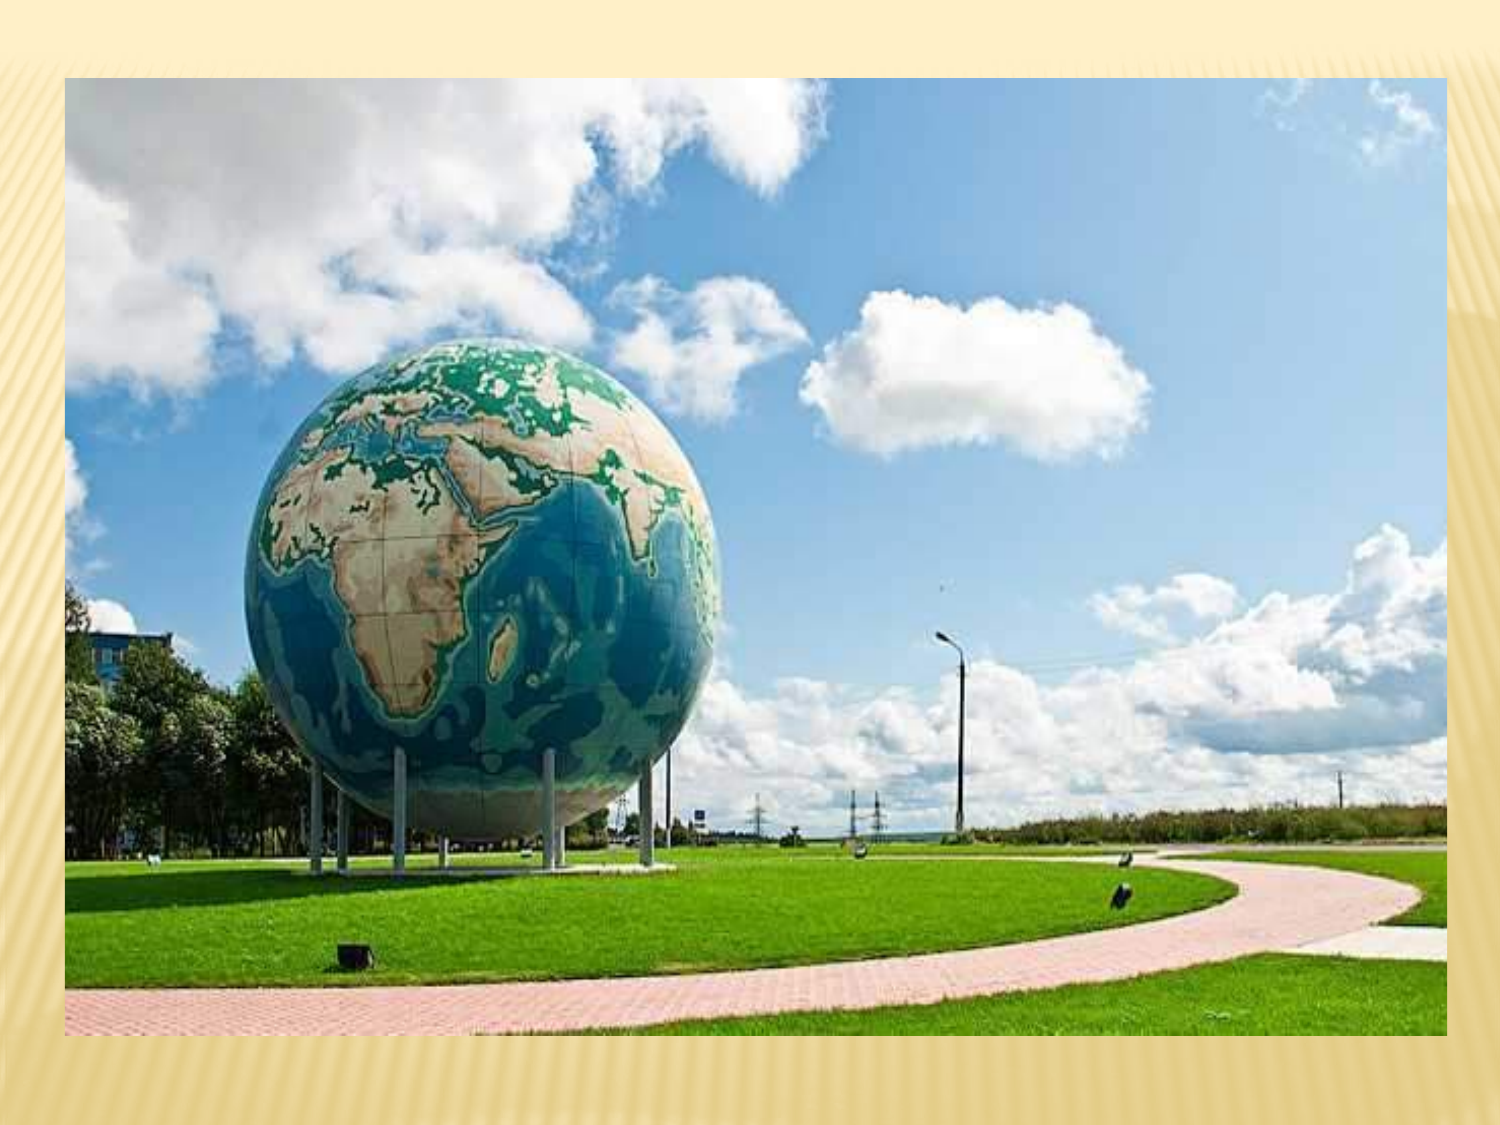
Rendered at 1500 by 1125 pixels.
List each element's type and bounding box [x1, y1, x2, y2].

picture [64, 77, 1448, 1036]
